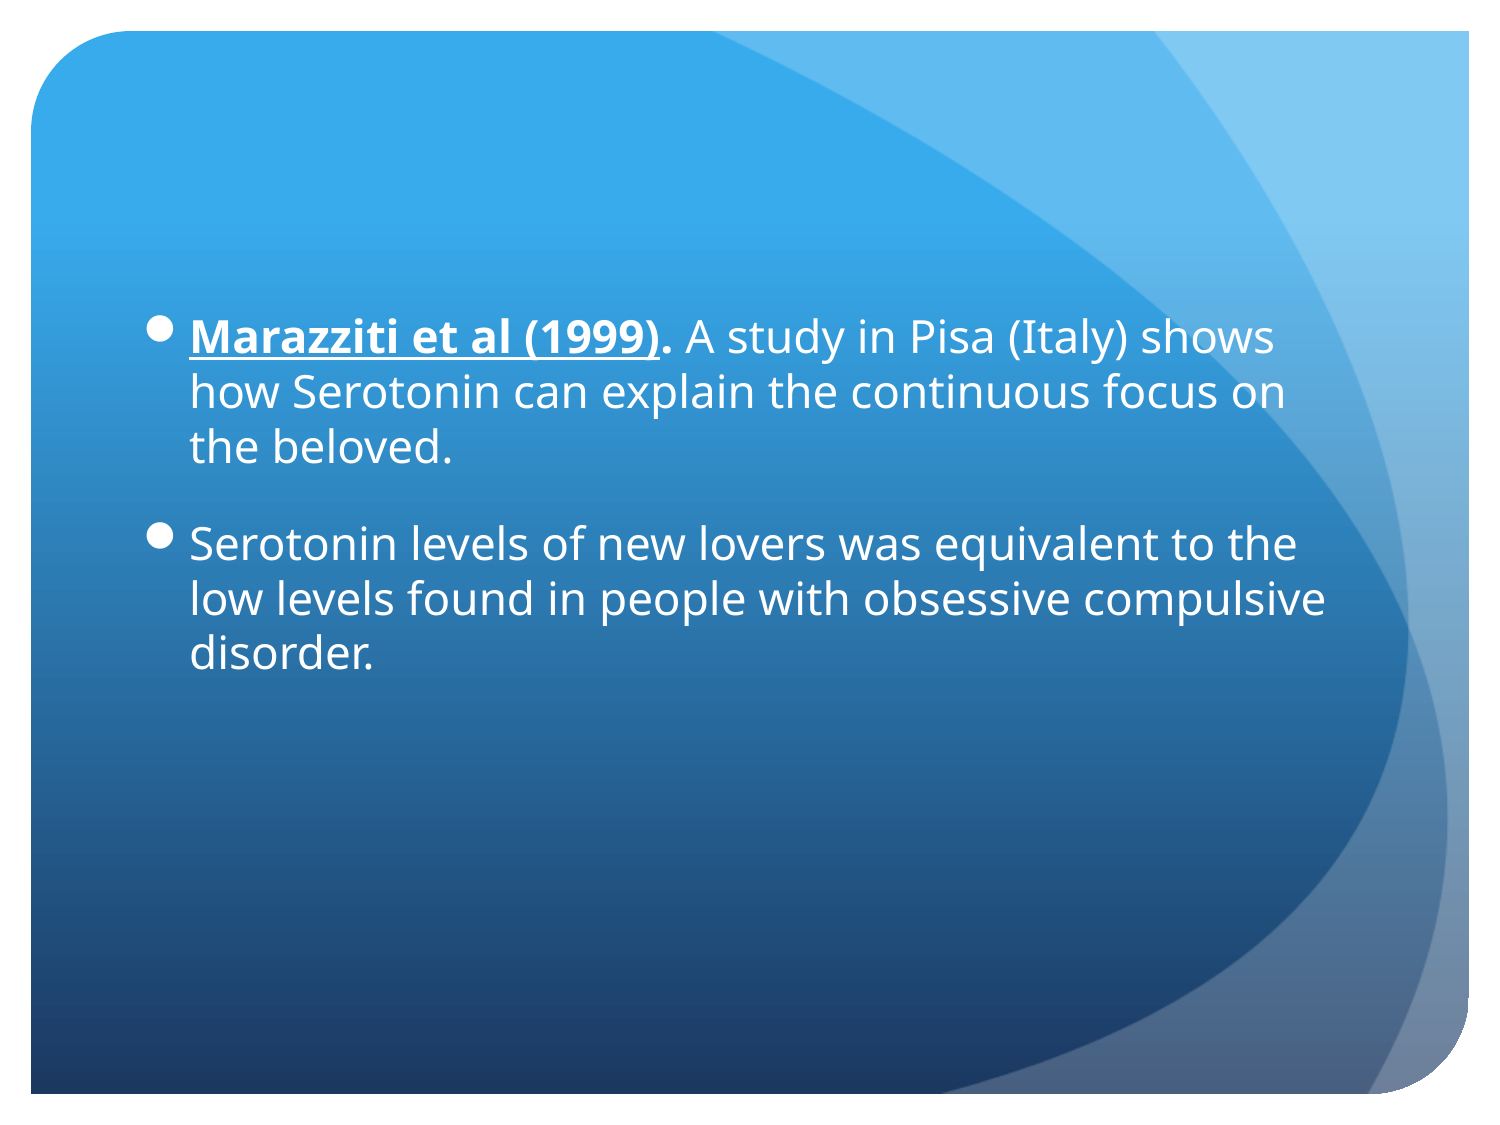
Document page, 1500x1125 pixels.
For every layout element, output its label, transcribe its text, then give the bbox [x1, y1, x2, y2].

picture [24, 30, 1473, 1094]
list Marazziti et al (1999). A study in Pisa (Italy) shows how Serotonin can explain the continuous focus on the beloved. Serotonin levels of new lovers was equivalent to the low levels found in people with obsessive compulsive disorder. [127, 299, 1372, 991]
